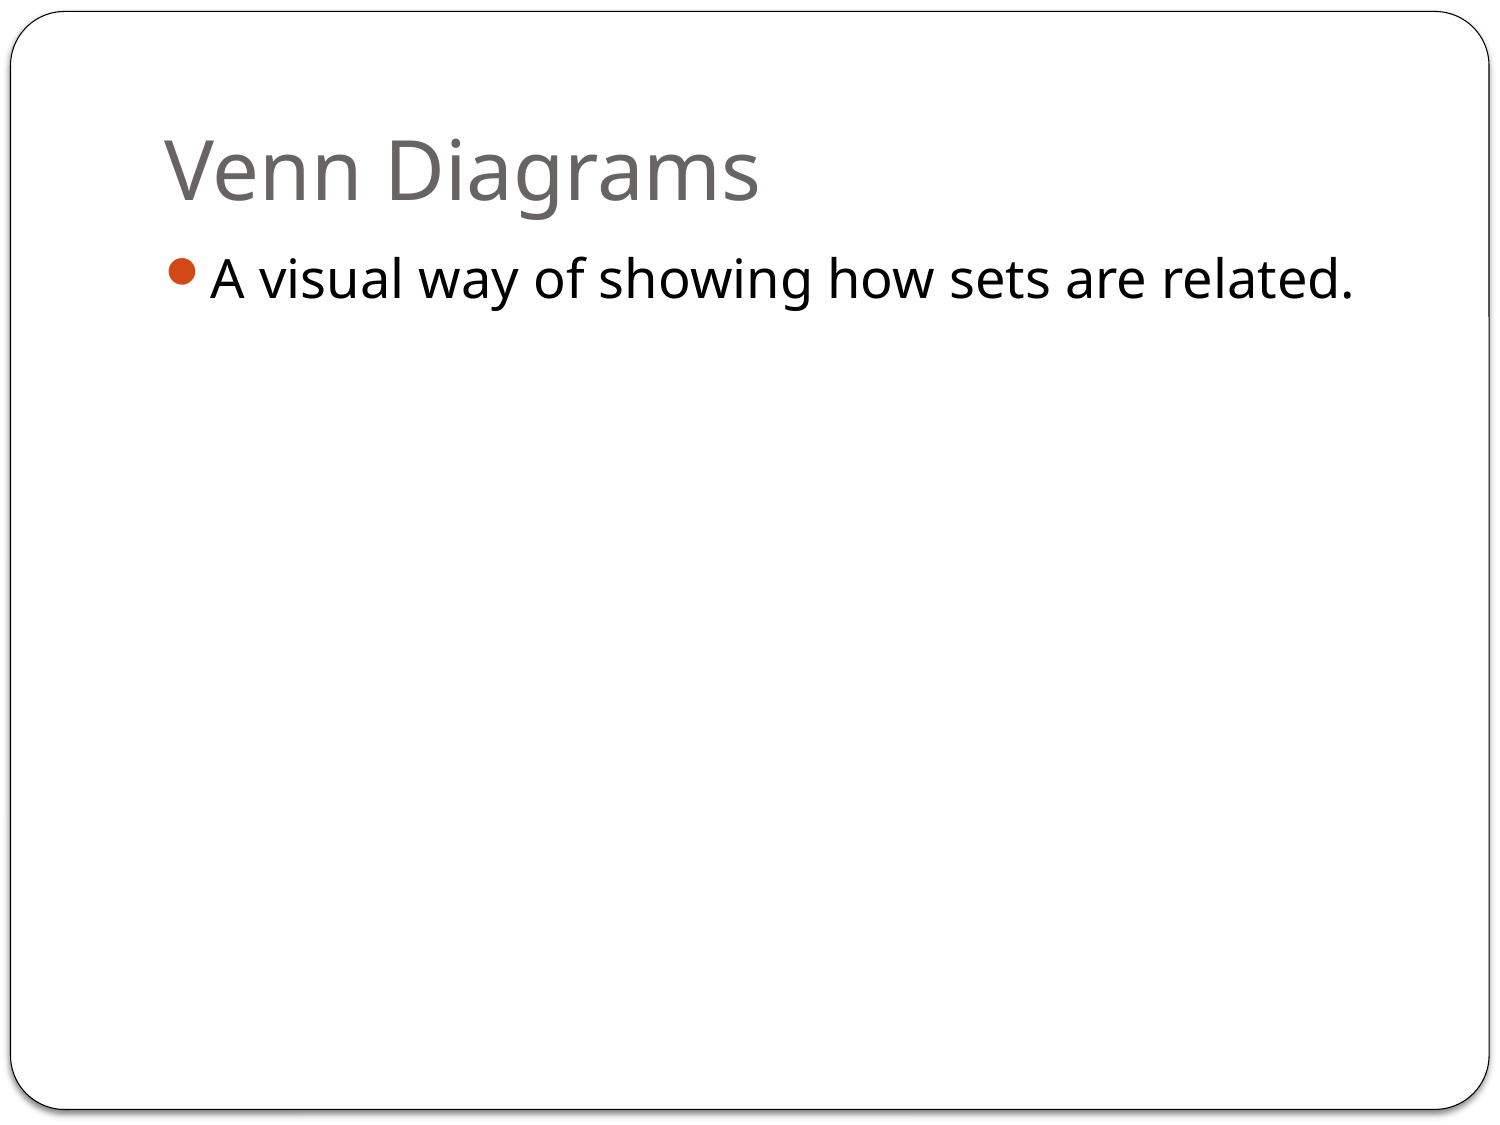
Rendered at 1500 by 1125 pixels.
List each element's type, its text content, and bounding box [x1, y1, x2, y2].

list A visual way of showing how sets are related. [150, 237, 1425, 988]
title Venn Diagrams [150, 45, 1425, 233]
